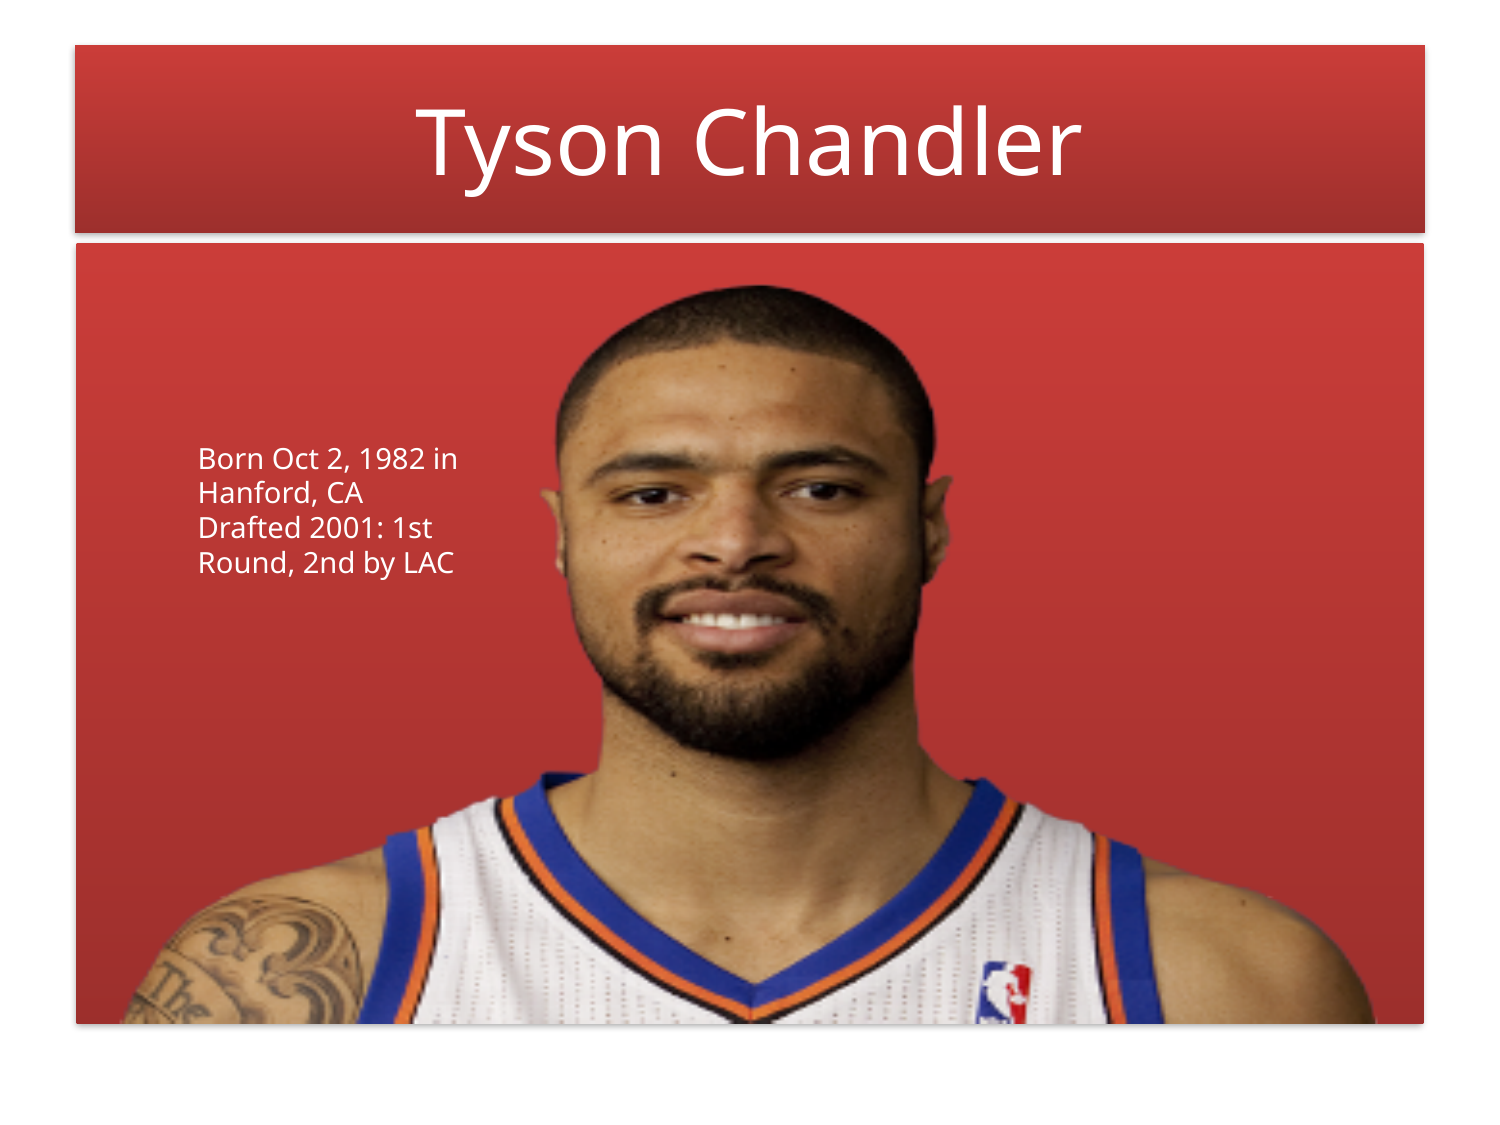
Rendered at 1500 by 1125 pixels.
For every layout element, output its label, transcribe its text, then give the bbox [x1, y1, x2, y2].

title Tyson Chandler [75, 45, 1425, 233]
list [76, 243, 1424, 1024]
